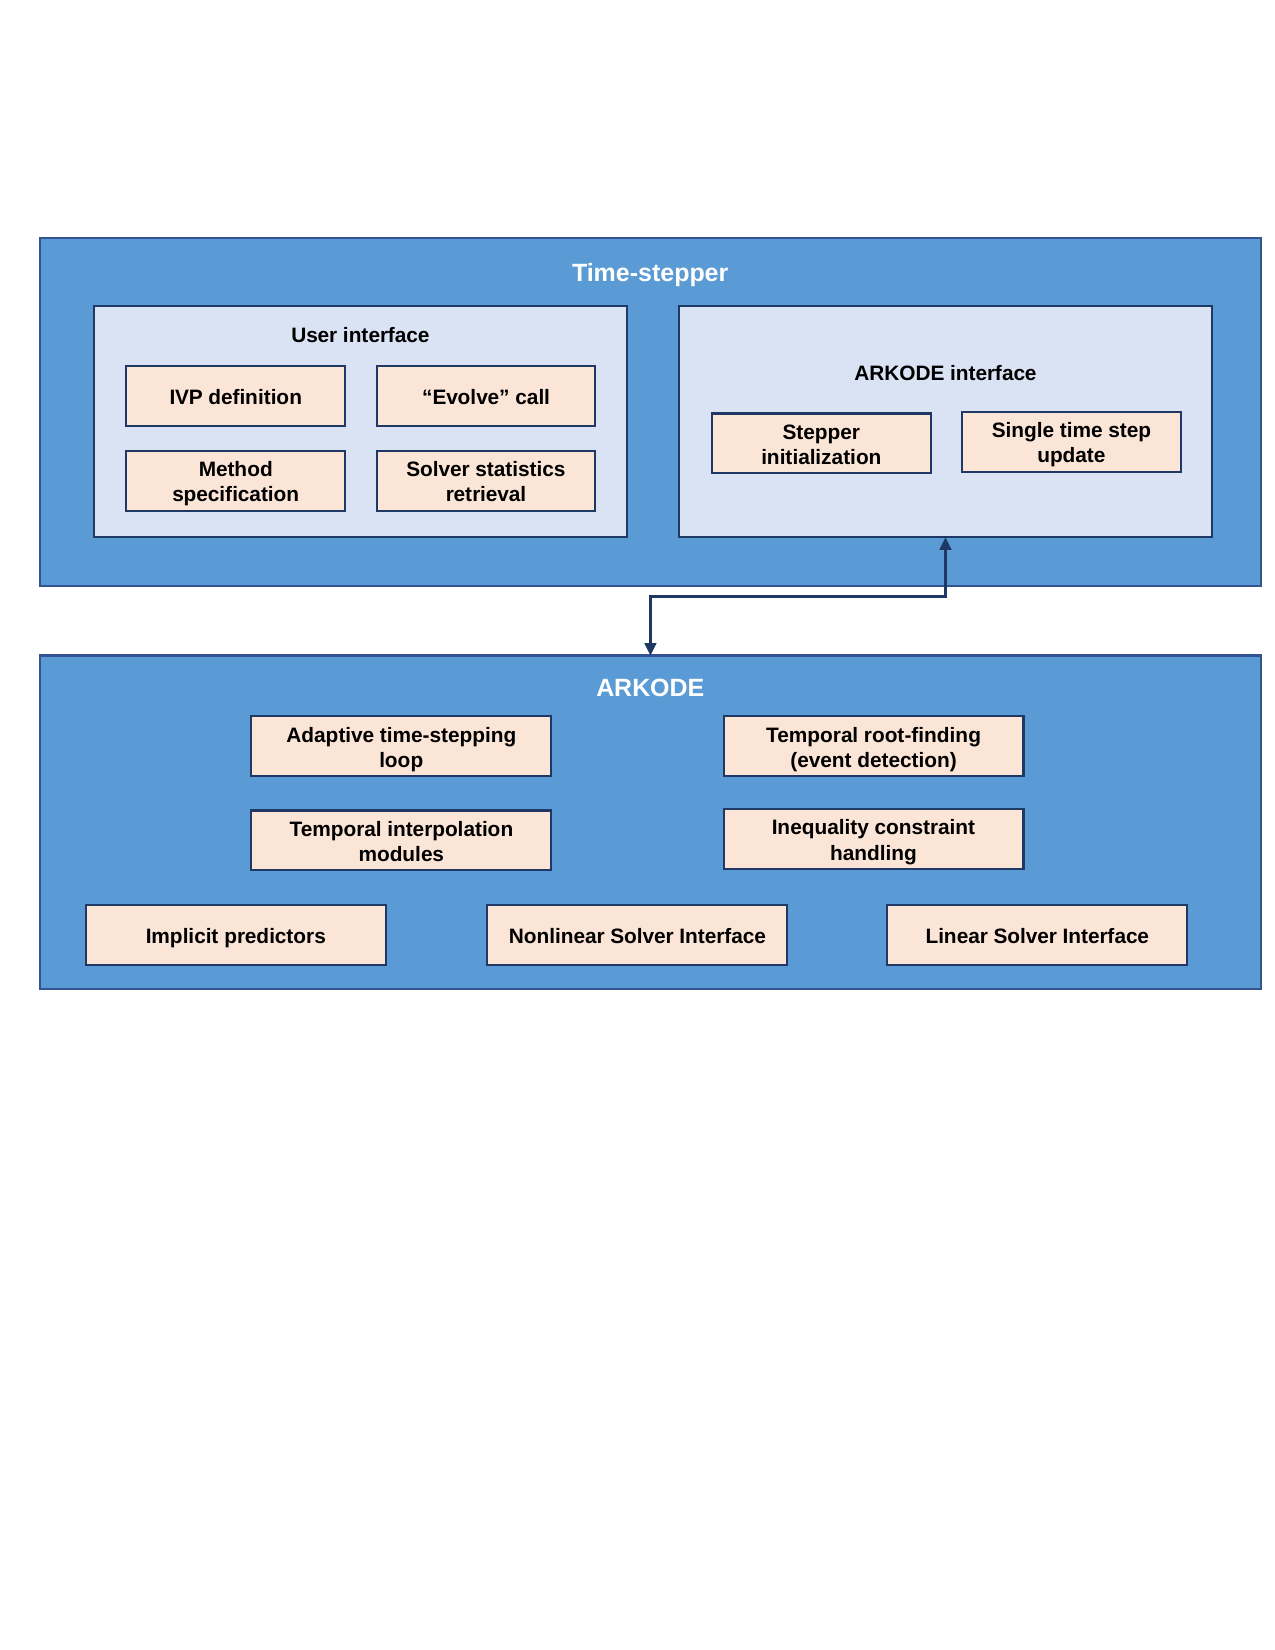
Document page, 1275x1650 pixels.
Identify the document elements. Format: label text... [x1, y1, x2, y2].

text_box ARKODE interface [678, 305, 1213, 538]
text_box Temporal root-finding (event detection) [723, 715, 1025, 777]
text_box Nonlinear Solver Interface [486, 904, 788, 966]
text_box Stepper initialization [711, 412, 932, 474]
text_box Solver statistics retrieval [376, 450, 596, 512]
text_box “Evolve” call [376, 365, 596, 427]
text_box Implicit predictors [85, 904, 387, 966]
text_box Time-stepper [39, 237, 1262, 587]
text_box Single time step update [961, 411, 1182, 473]
text_box Adaptive time-stepping loop [250, 715, 552, 777]
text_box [738, 448, 857, 745]
text_box Temporal interpolation modules [250, 809, 552, 871]
text_box User interface [93, 305, 628, 538]
text_box Linear Solver Interface [886, 904, 1188, 966]
text_box IVP definition [125, 365, 346, 427]
text_box ARKODE [39, 654, 1262, 990]
text_box Method specification [125, 450, 346, 512]
text_box Inequality constraint handling [723, 808, 1025, 870]
